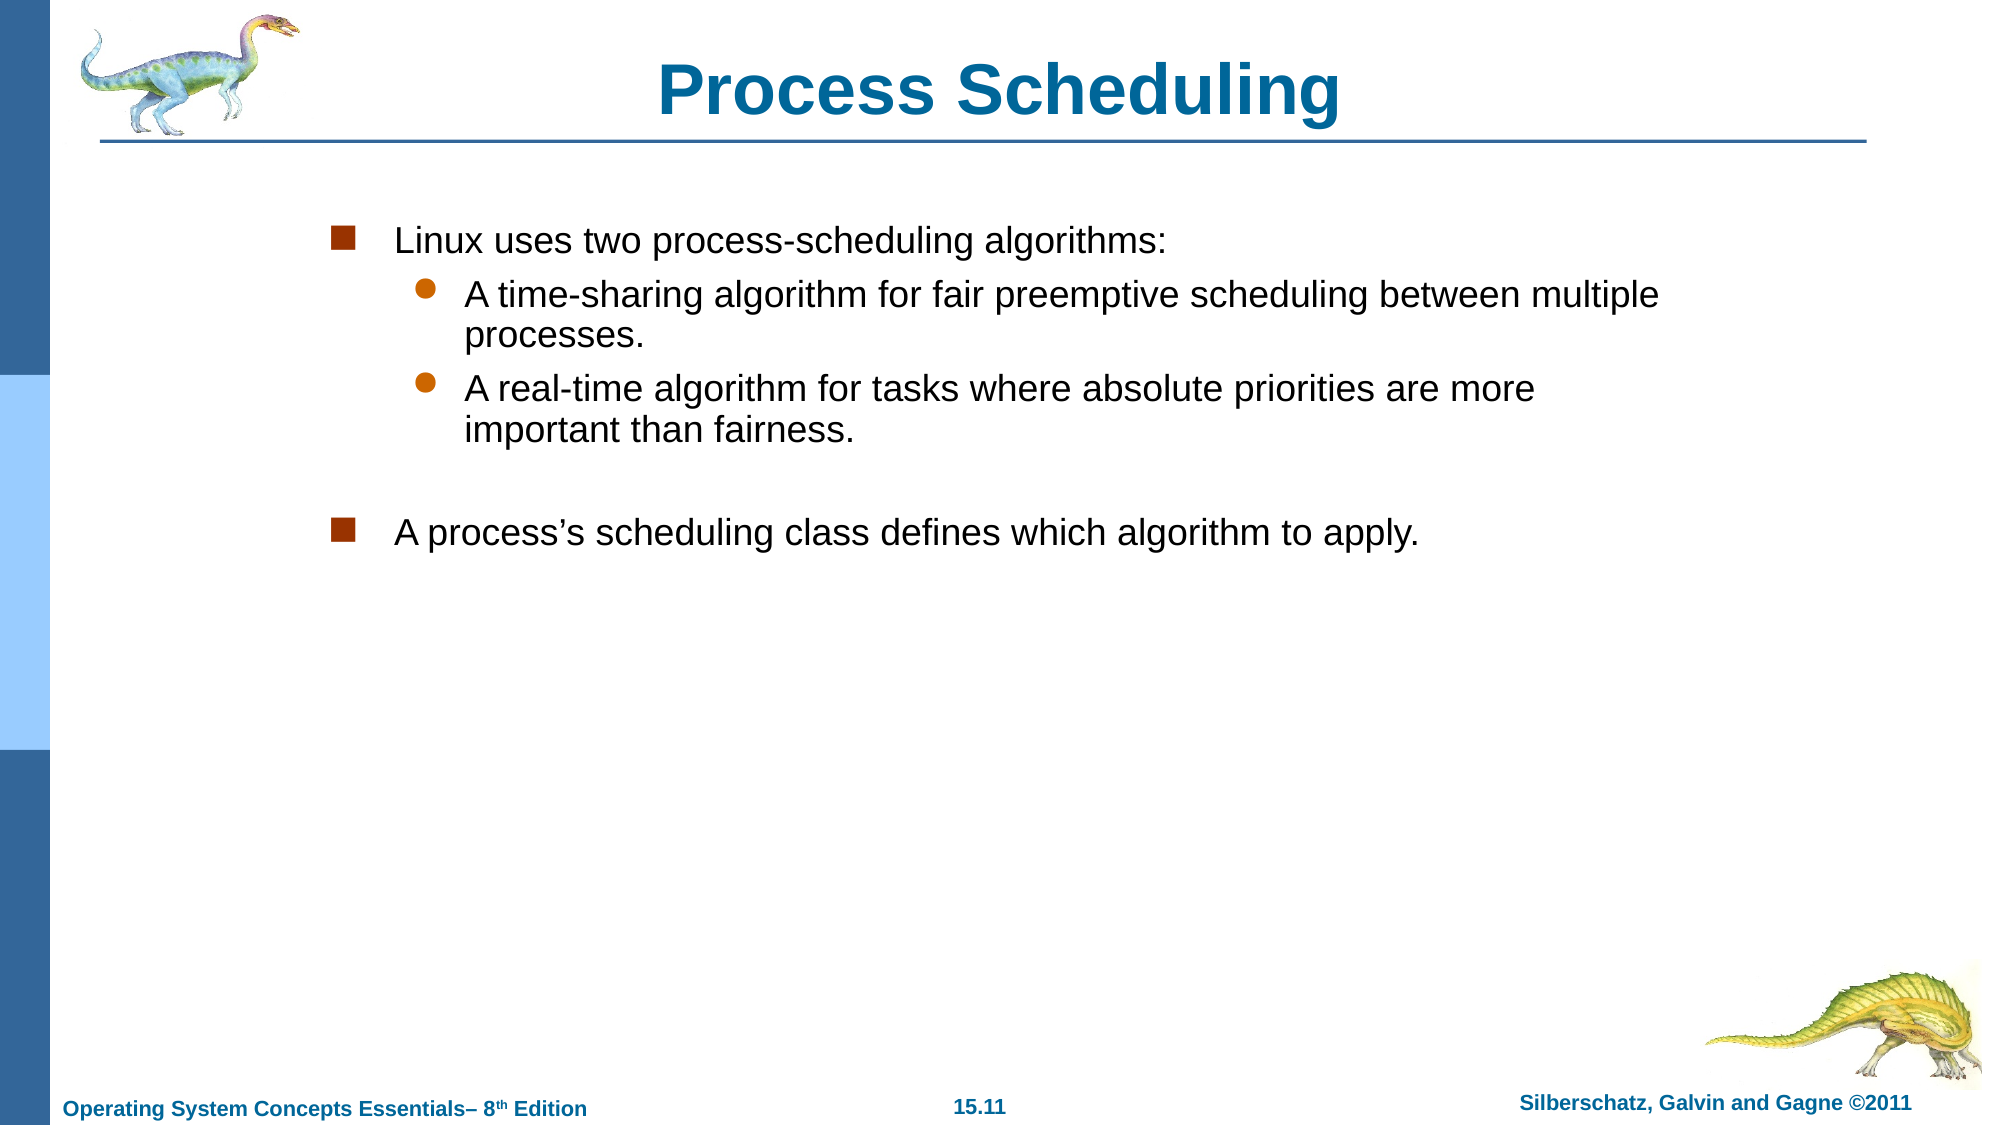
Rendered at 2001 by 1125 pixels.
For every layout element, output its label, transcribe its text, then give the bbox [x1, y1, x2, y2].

title Process Scheduling [99, 45, 1900, 141]
list Linux uses two process-scheduling algorithms: A time-sharing algorithm for fair preemptive scheduling between multiple processes. A real-time algorithm for tasks where absolute priorities are more important than fairness. A process’s scheduling class defines which algorithm to apply. [312, 210, 1710, 1017]
picture [1700, 959, 1982, 1090]
picture [62, 0, 324, 149]
